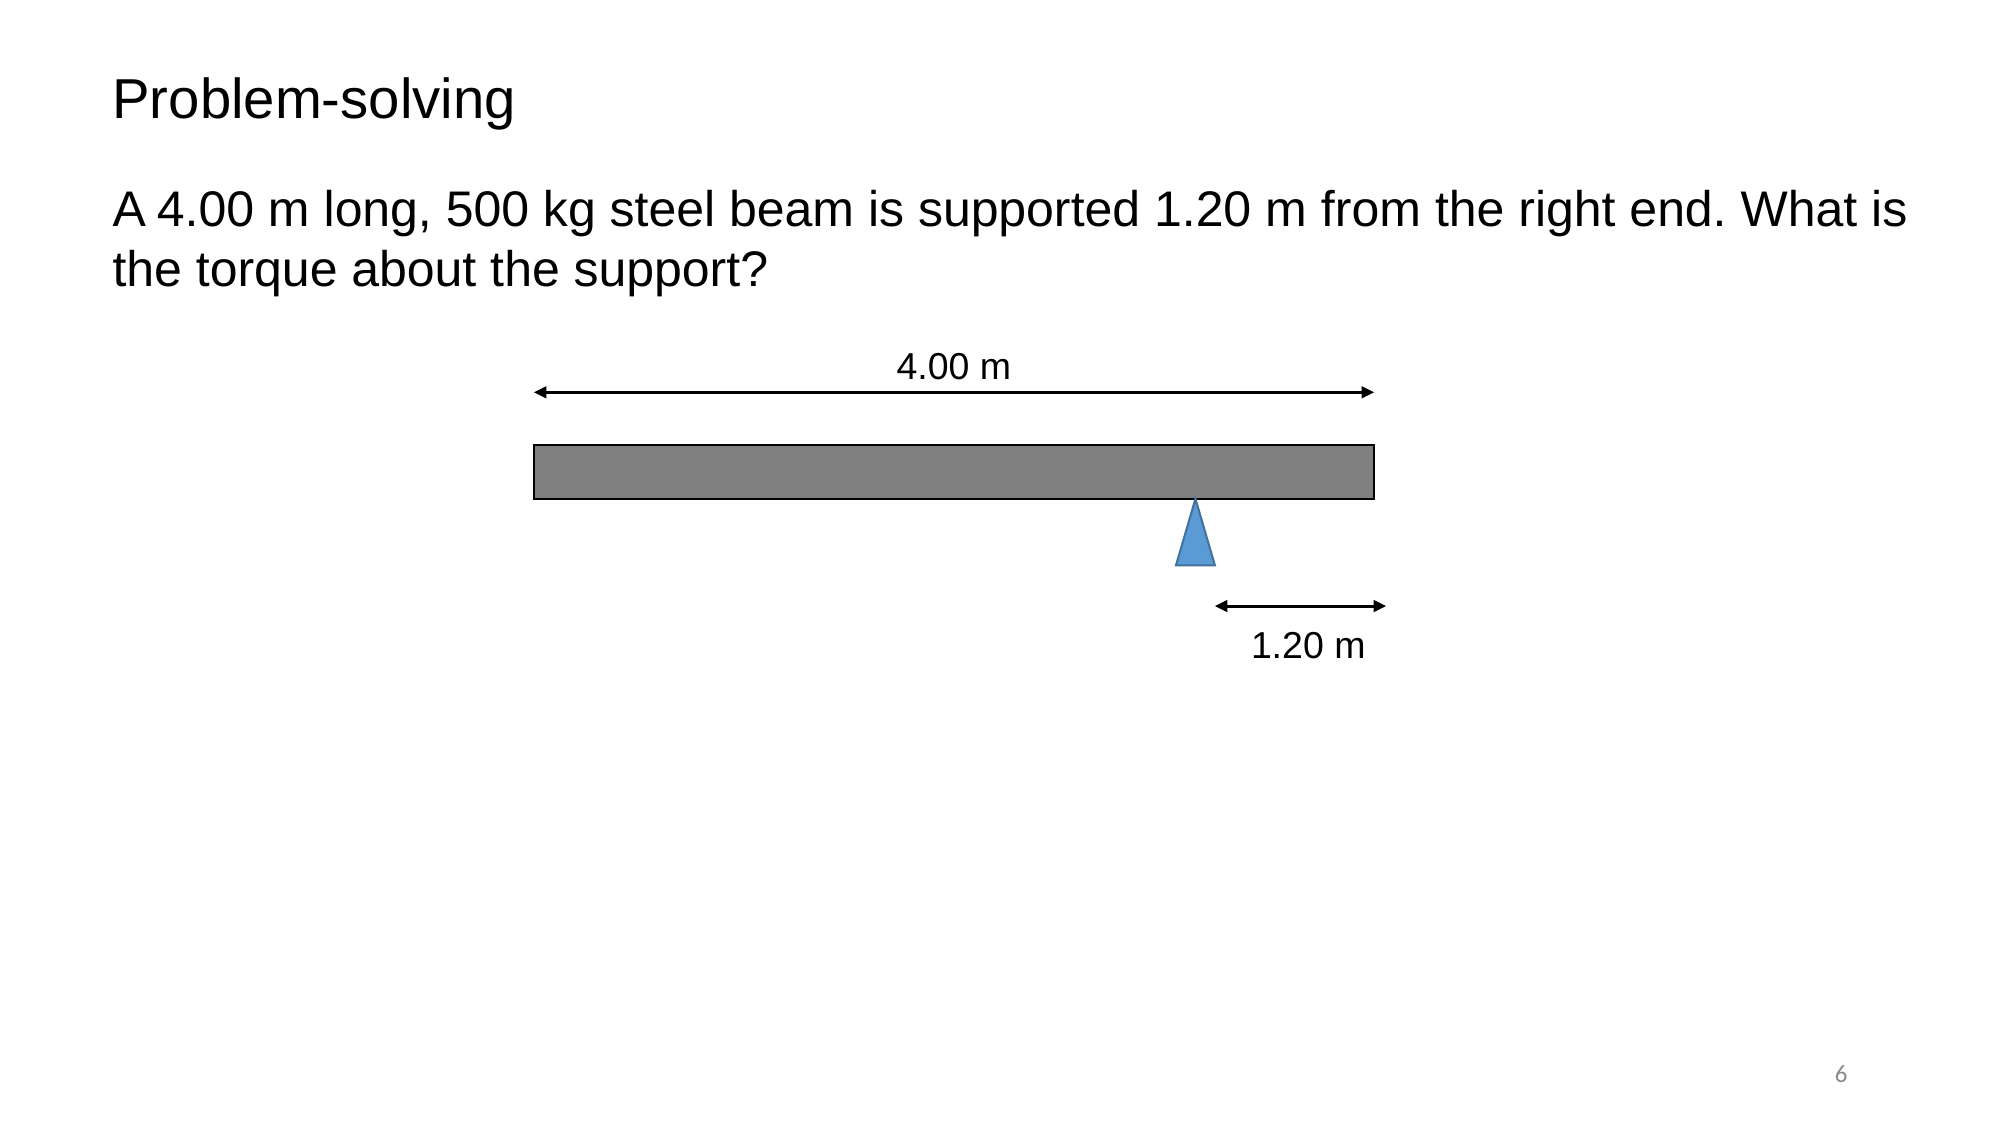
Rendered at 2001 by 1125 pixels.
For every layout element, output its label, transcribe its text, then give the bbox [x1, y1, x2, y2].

text_box [533, 444, 1375, 500]
text_box 4.00 m [881, 334, 1027, 392]
text_box A 4.00 m long, 500 kg steel beam is supported 1.20 m from the right end. What is the torque about the support? [112, 176, 1986, 393]
text_box [1174, 495, 1217, 567]
text_box 1.20 m [1236, 613, 1381, 674]
slide_number 6 [1412, 1042, 1863, 1103]
text_box Problem-solving [112, 62, 590, 140]
